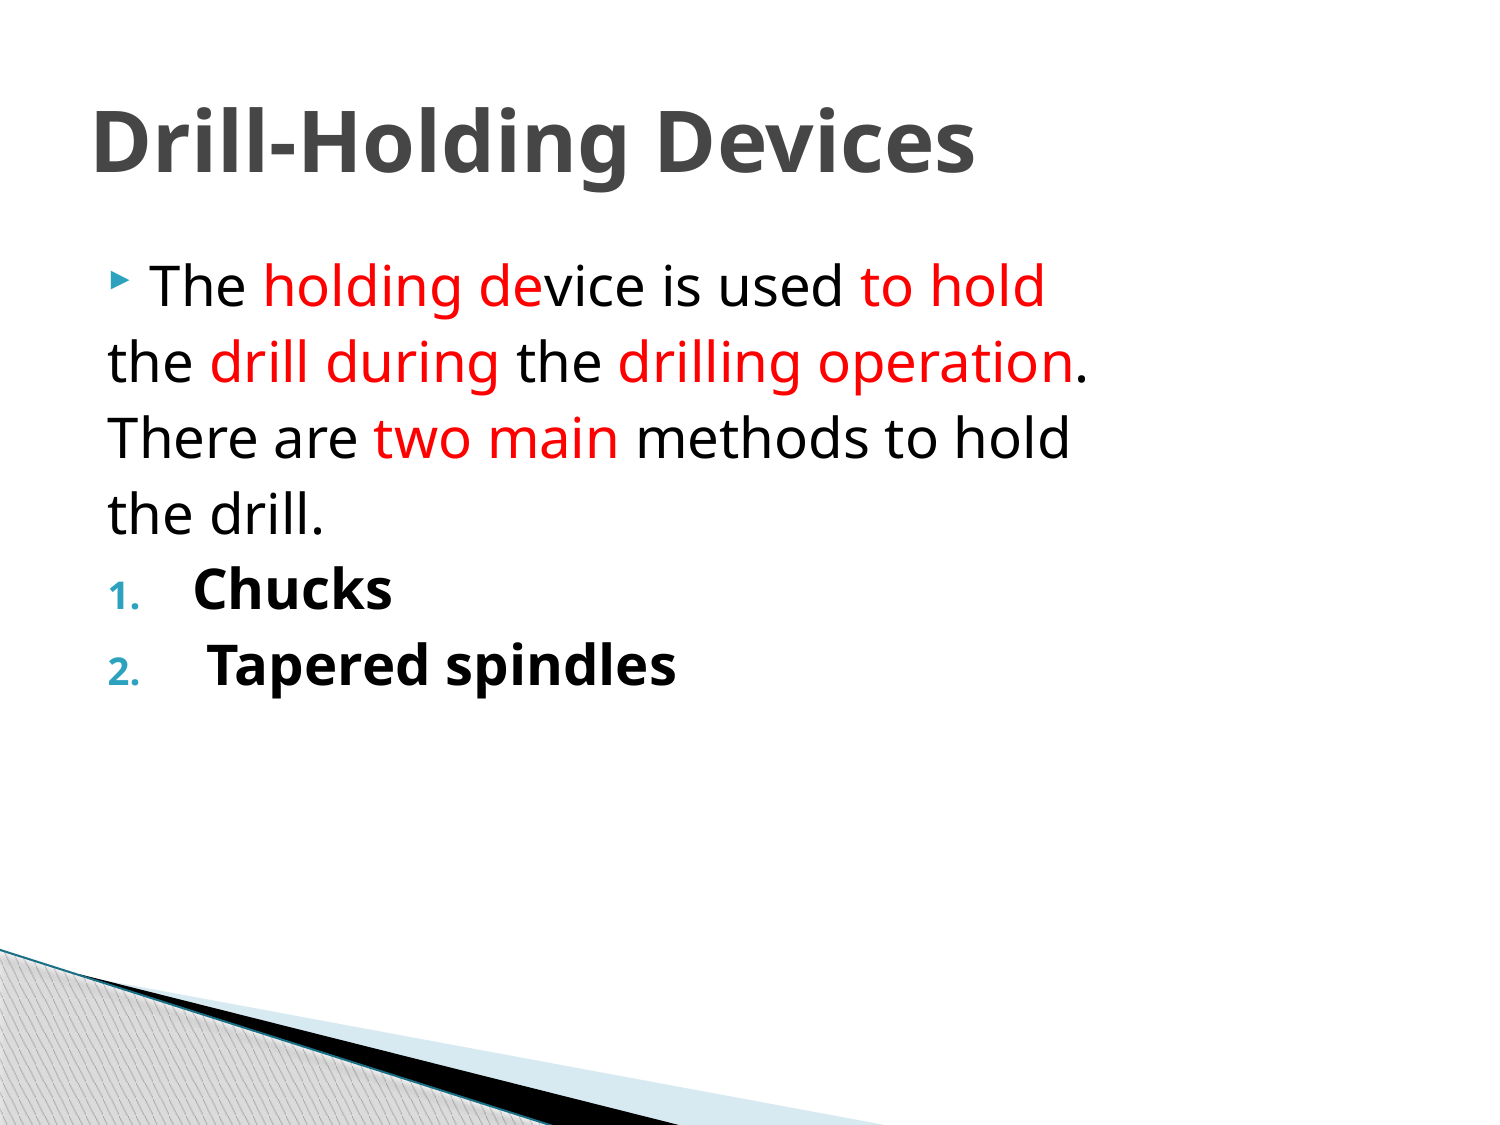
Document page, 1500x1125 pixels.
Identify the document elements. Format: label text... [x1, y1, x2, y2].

title Drill-Holding Devices [75, 45, 1425, 233]
list The holding device is used to hold the drill during the drilling operation. There are two main methods to hold the drill. Chucks Tapered spindles [75, 243, 1425, 986]
